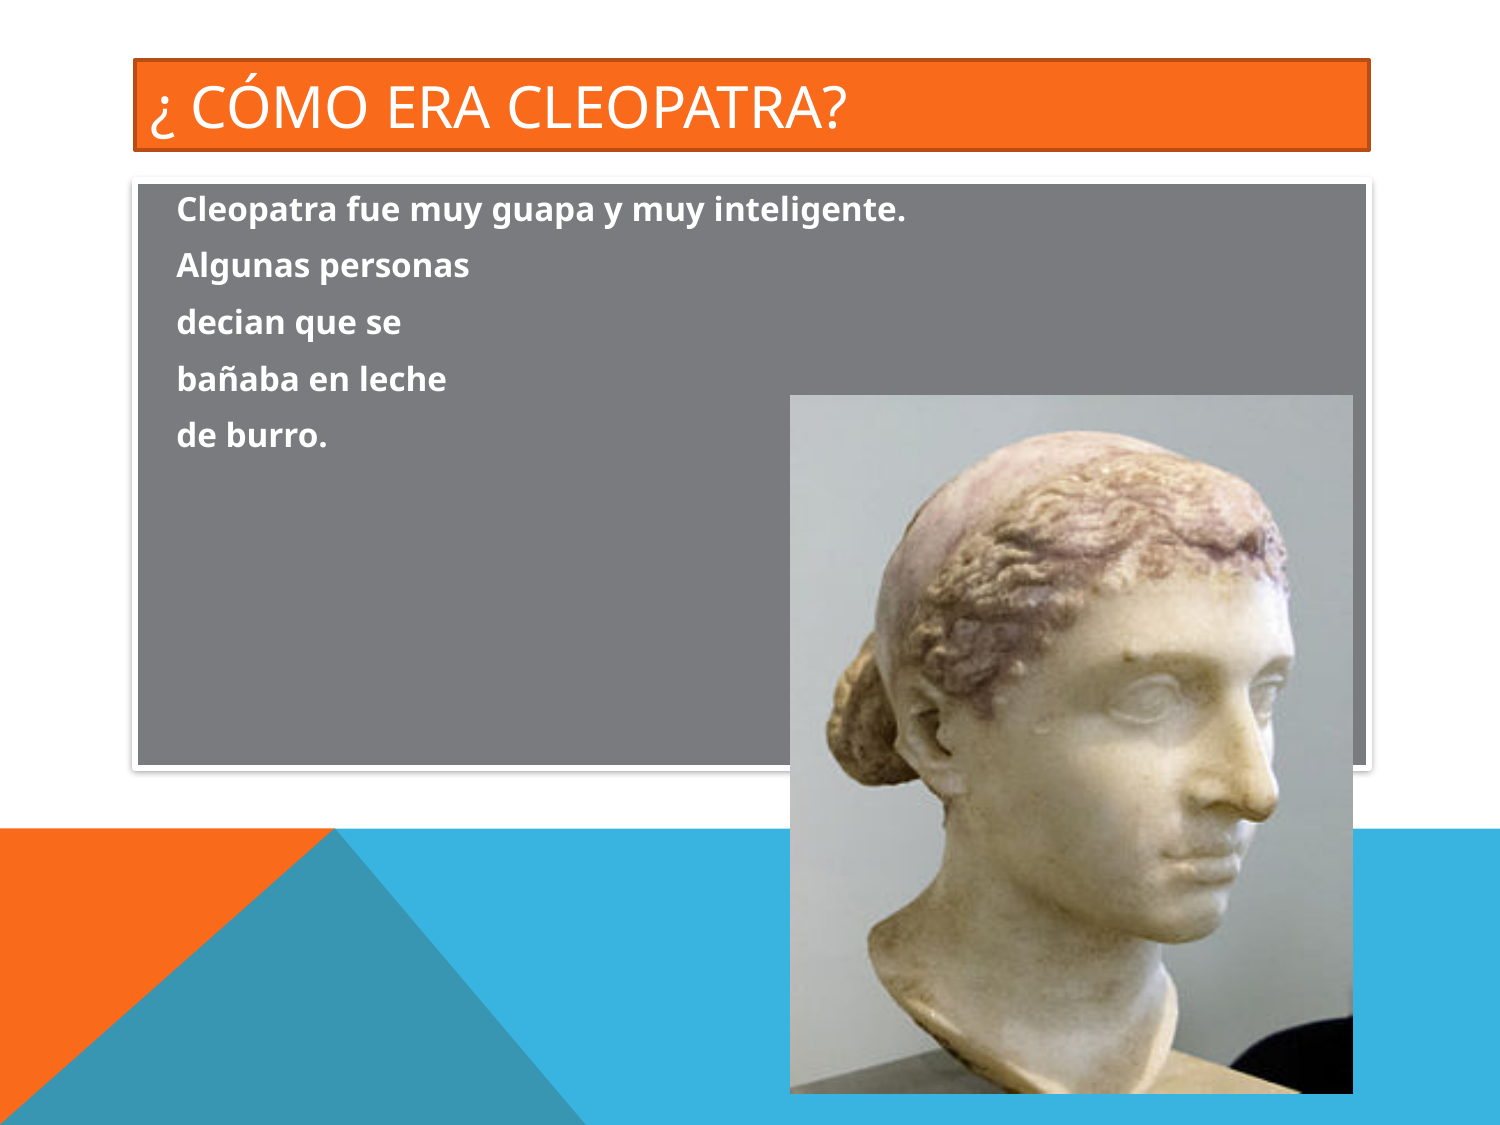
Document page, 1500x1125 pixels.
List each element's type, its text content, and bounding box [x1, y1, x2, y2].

picture [790, 395, 1353, 1095]
title ¿ Cómo era Cleopatra? [133, 58, 1371, 152]
list Cleopatra fue muy guapa y muy inteligente. Algunas personas decian que se bañaba en leche de burro. [132, 177, 1372, 771]
